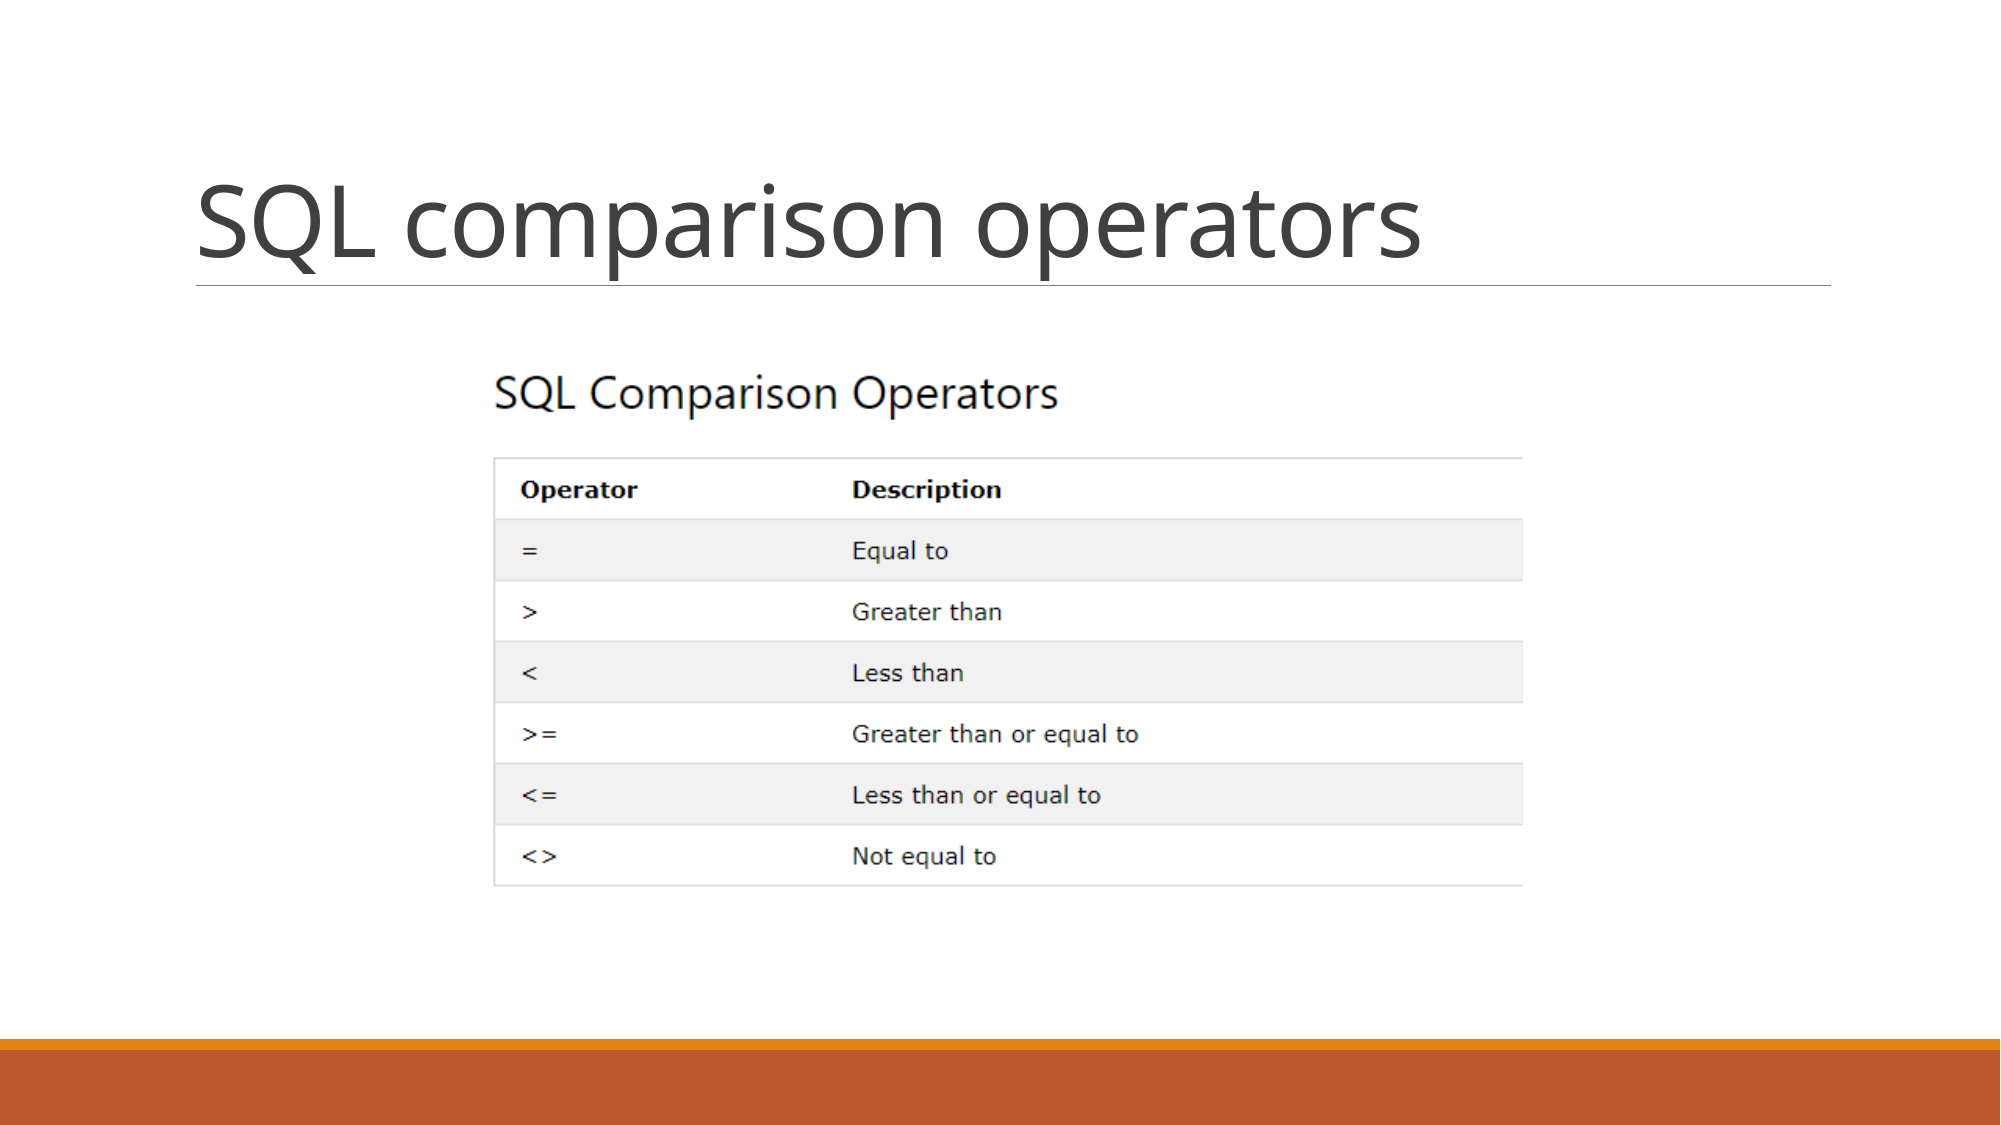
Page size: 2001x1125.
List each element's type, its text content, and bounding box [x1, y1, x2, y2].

title SQL comparison operators [180, 47, 1830, 285]
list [486, 347, 1524, 918]
